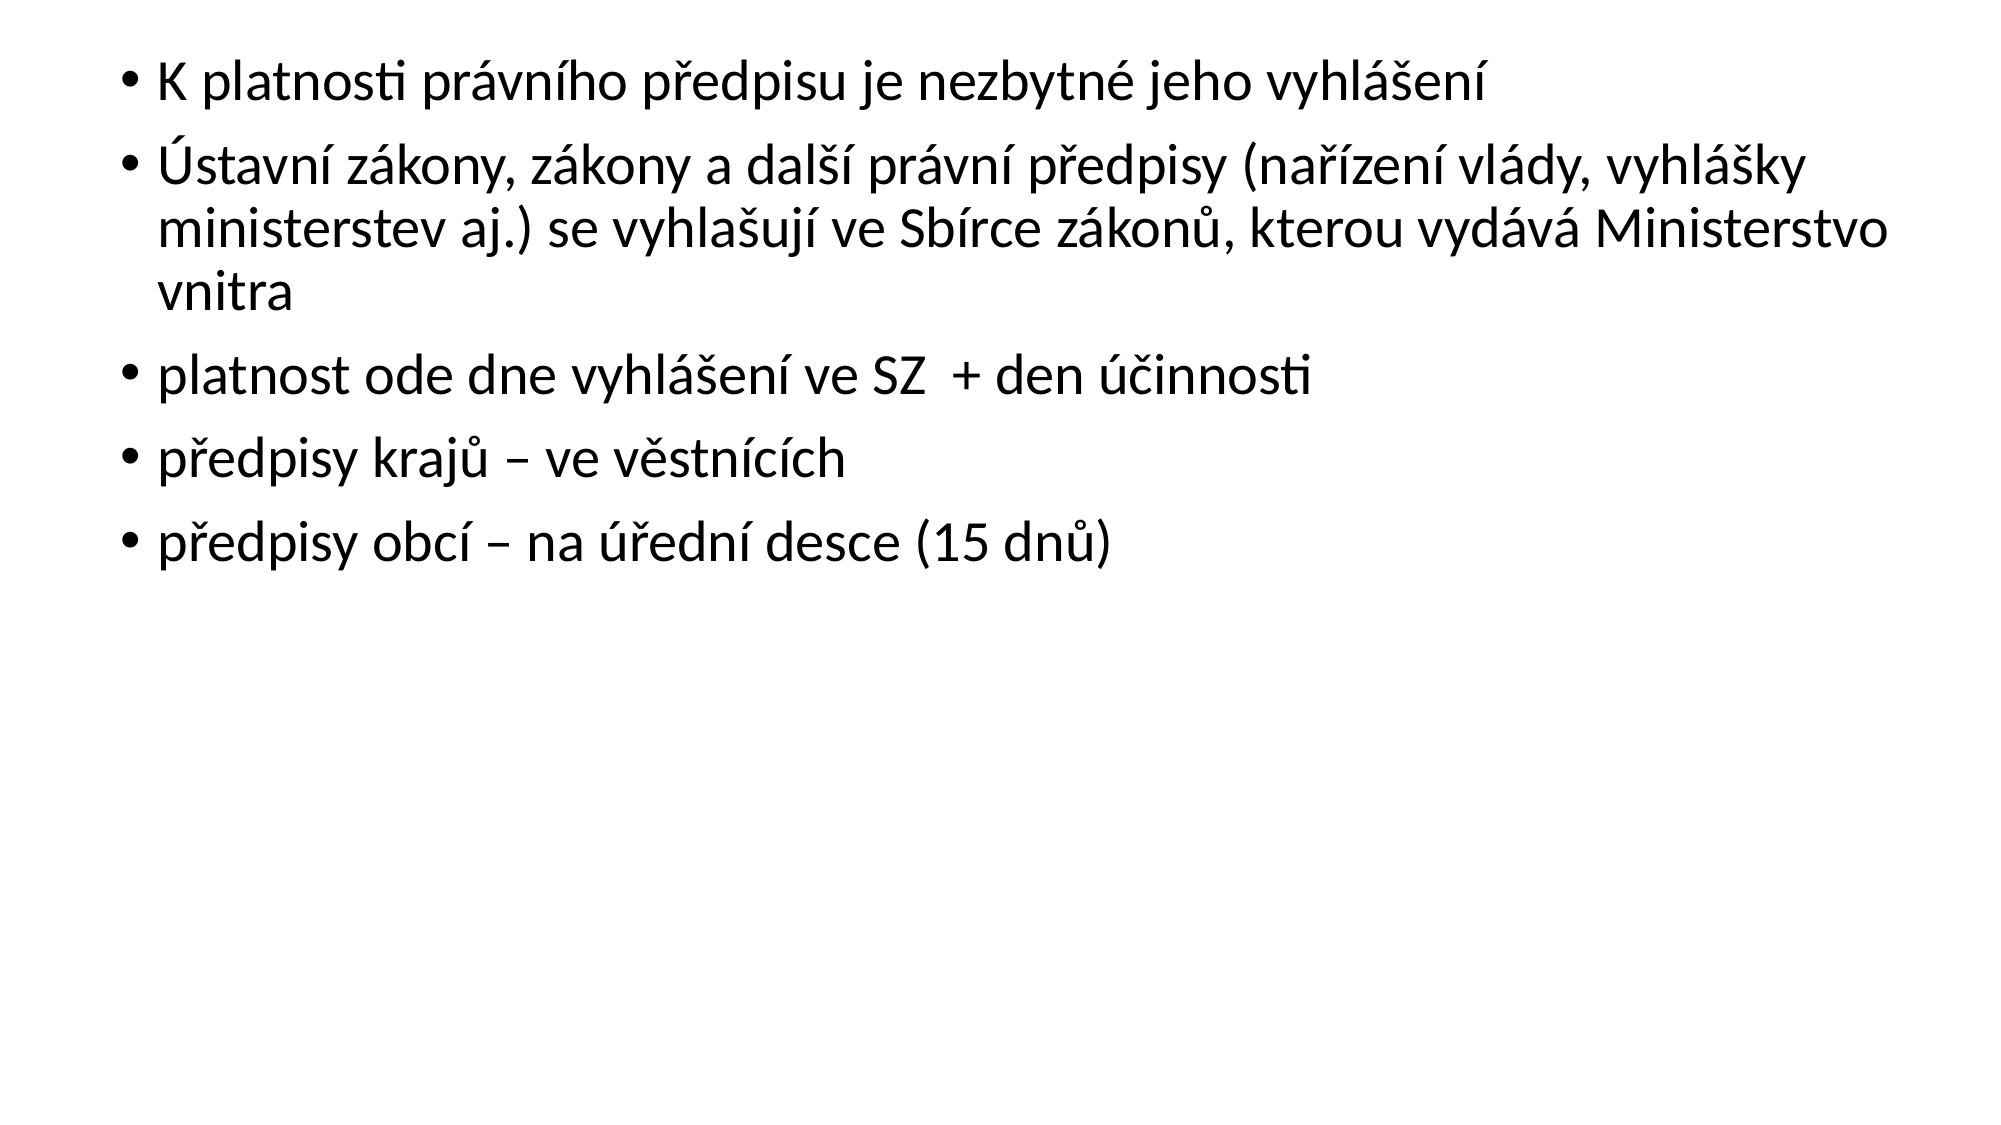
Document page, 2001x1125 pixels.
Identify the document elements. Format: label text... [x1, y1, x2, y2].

list K platnosti právního předpisu je nezbytné jeho vyhlášení Ústavní zákony, zákony a další právní předpisy (nařízení vlády, vyhlášky ministerstev aj.) se vyhlašují ve Sbírce zákonů, kterou vydává Ministerstvo vnitra platnost ode dne vyhlášení ve SZ + den účinnosti předpisy krajů – ve věstnících předpisy obcí – na úřední desce (15 dnů) [105, 42, 1959, 1094]
